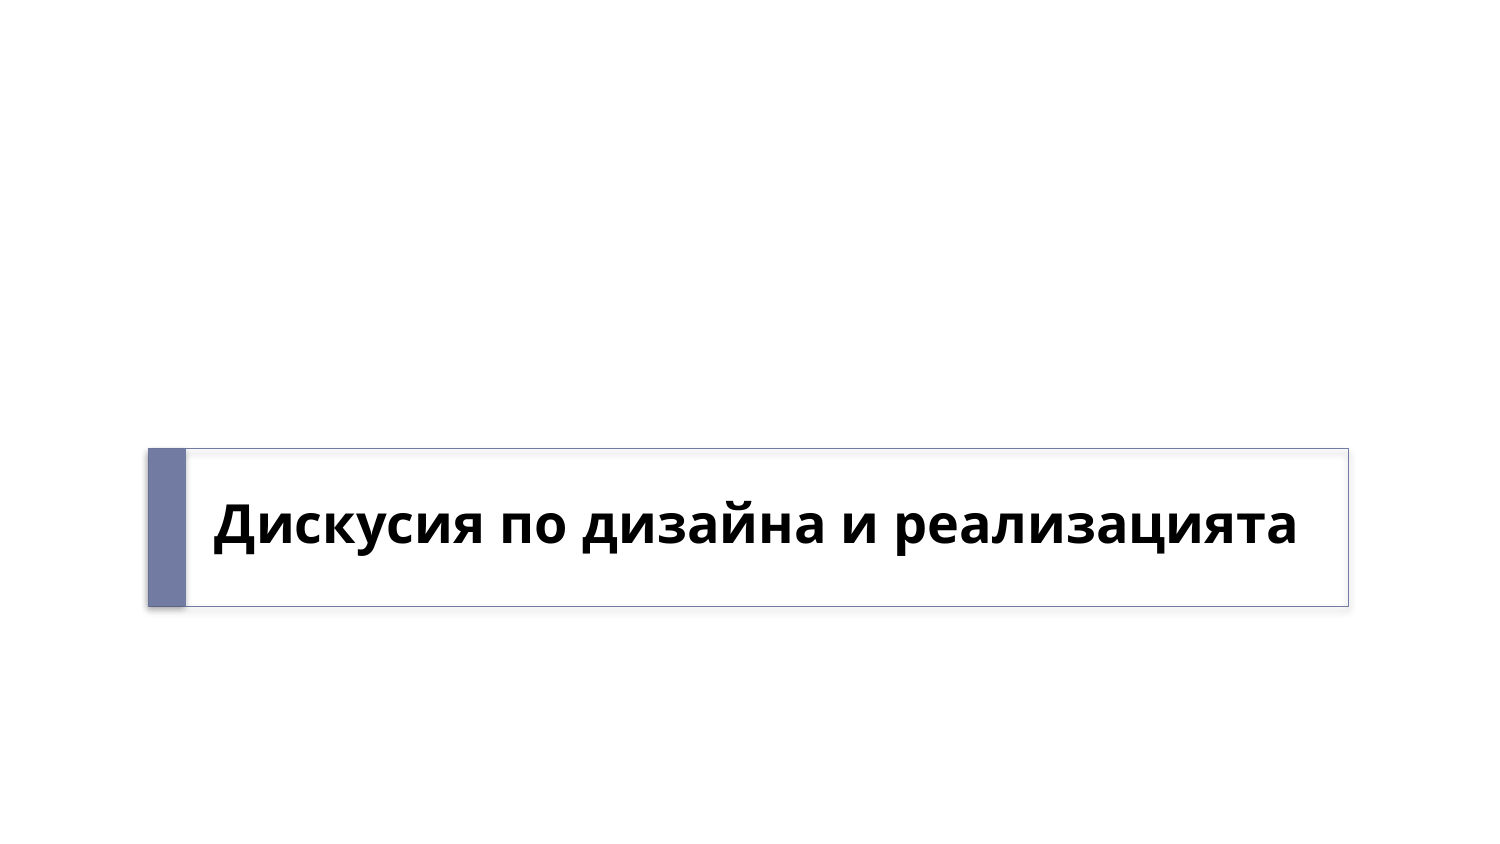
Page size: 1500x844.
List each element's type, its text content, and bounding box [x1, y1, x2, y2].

title Дискусия по дизайна и реализацията [200, 478, 1325, 600]
